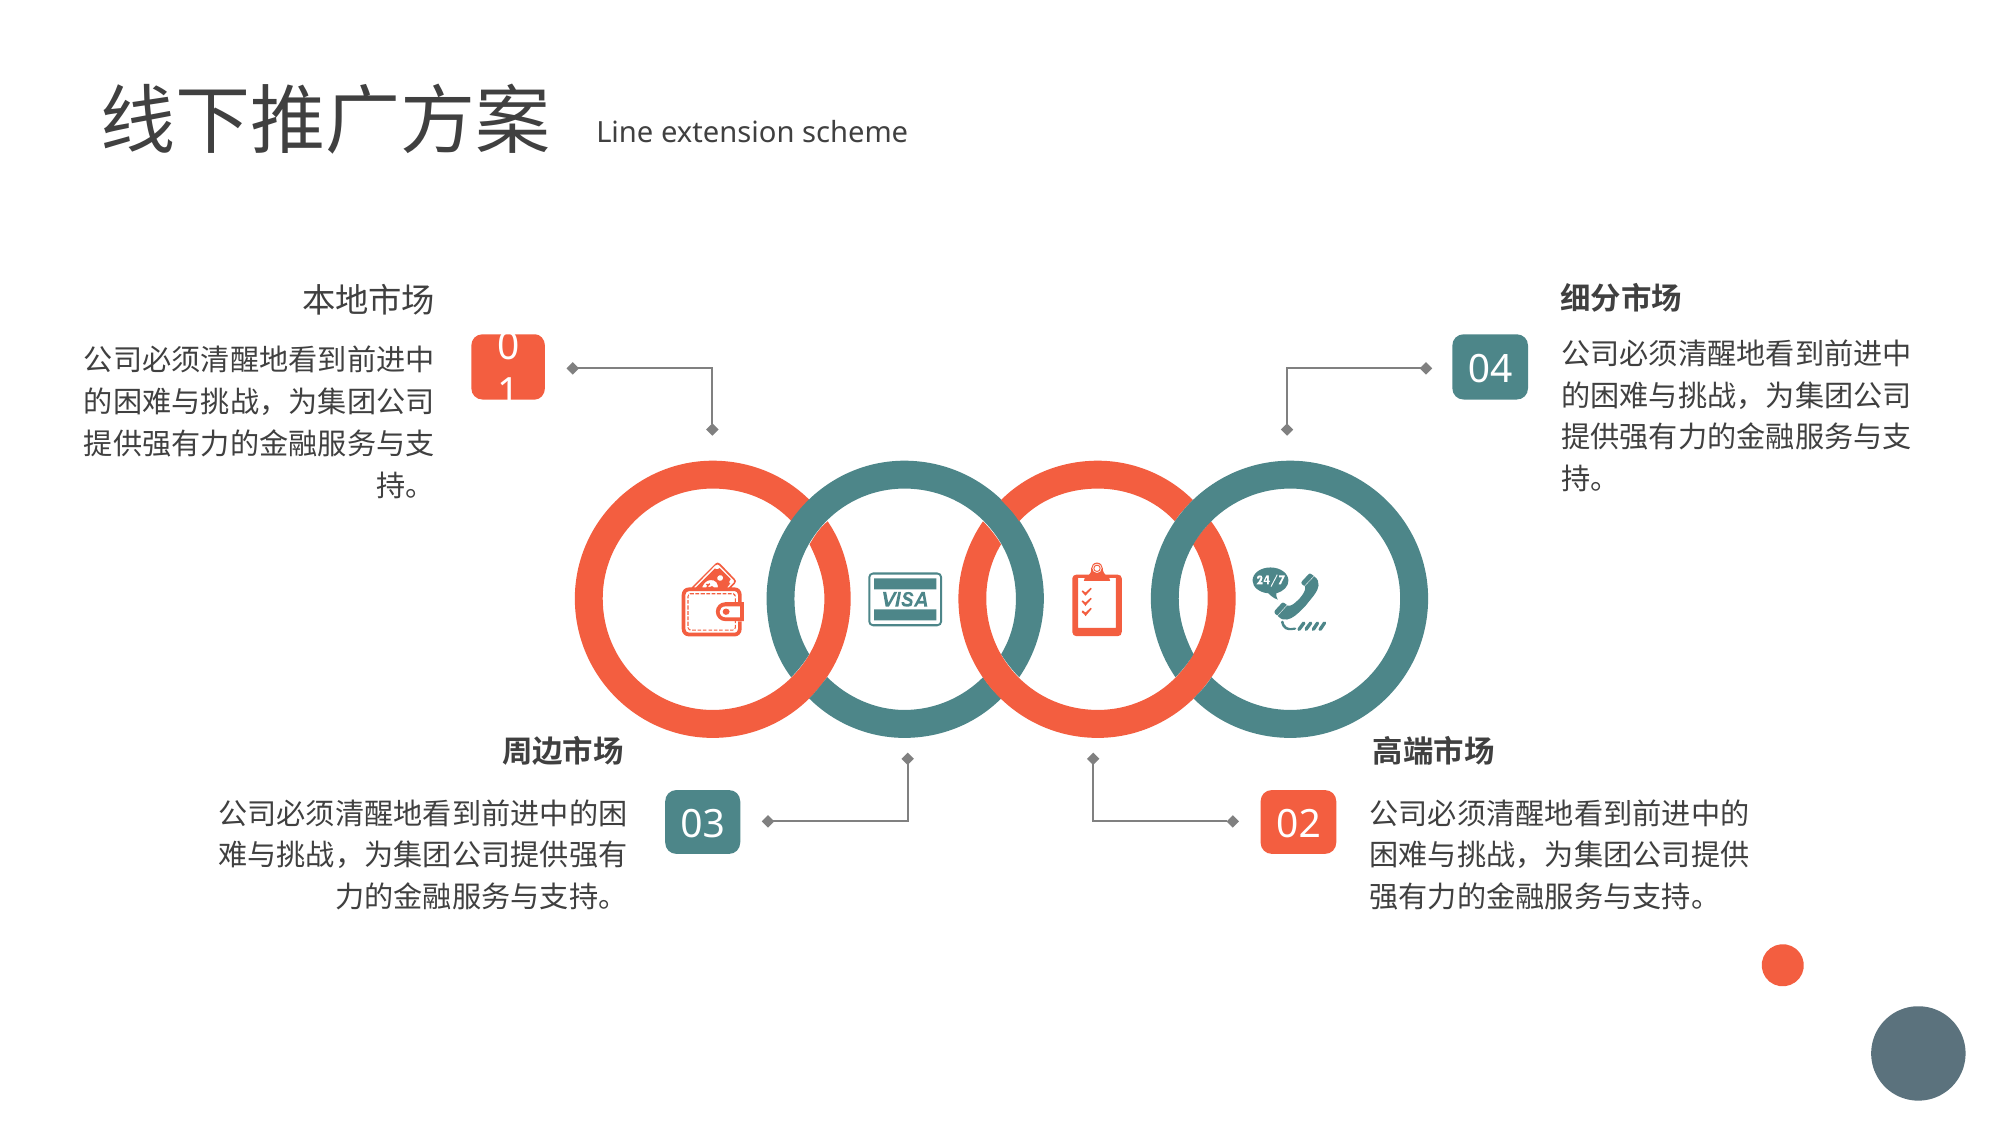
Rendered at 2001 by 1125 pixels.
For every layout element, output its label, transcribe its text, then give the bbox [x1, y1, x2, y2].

text_box 细分市场 [1541, 278, 1701, 316]
text_box [574, 460, 851, 738]
text_box 01 [471, 334, 545, 400]
text_box [766, 460, 1044, 678]
text_box [809, 677, 1001, 738]
text_box [1280, 362, 1433, 436]
text_box 02 [1260, 790, 1337, 854]
text_box [1001, 460, 1192, 522]
text_box 周边市场 [483, 732, 643, 769]
text_box 本地市场 [257, 278, 450, 319]
text_box [761, 752, 914, 828]
text_box 高端市场 [1354, 732, 1513, 769]
text_box [1252, 567, 1289, 600]
text_box [1150, 460, 1429, 738]
text_box 线下推广方案 [86, 65, 582, 171]
text_box 公司必须清醒地看到前进中的困难与挑战，为集团公司提供强有力的金融服务与支持。 [1546, 320, 1934, 545]
text_box [958, 521, 1236, 738]
text_box 公司必须清醒地看到前进中的困难与挑战，为集团公司提供强有力的金融服务与支持。 [202, 780, 643, 963]
text_box [1274, 573, 1326, 631]
text_box 公司必须清醒地看到前进中的困难与挑战，为集团公司提供强有力的金融服务与支持。 [1354, 780, 1792, 963]
text_box [1072, 562, 1122, 637]
text_box [1870, 1005, 1967, 1102]
text_box 03 [665, 790, 741, 854]
text_box [1086, 752, 1240, 828]
text_box Line extension scheme [581, 105, 977, 156]
text_box [566, 362, 719, 436]
text_box [681, 562, 744, 637]
text_box 04 [1452, 334, 1529, 400]
text_box [868, 572, 943, 627]
text_box 公司必须清醒地看到前进中的困难与挑战，为集团公司提供强有力的金融服务与支持。 [50, 327, 450, 551]
text_box [1760, 945, 1805, 988]
